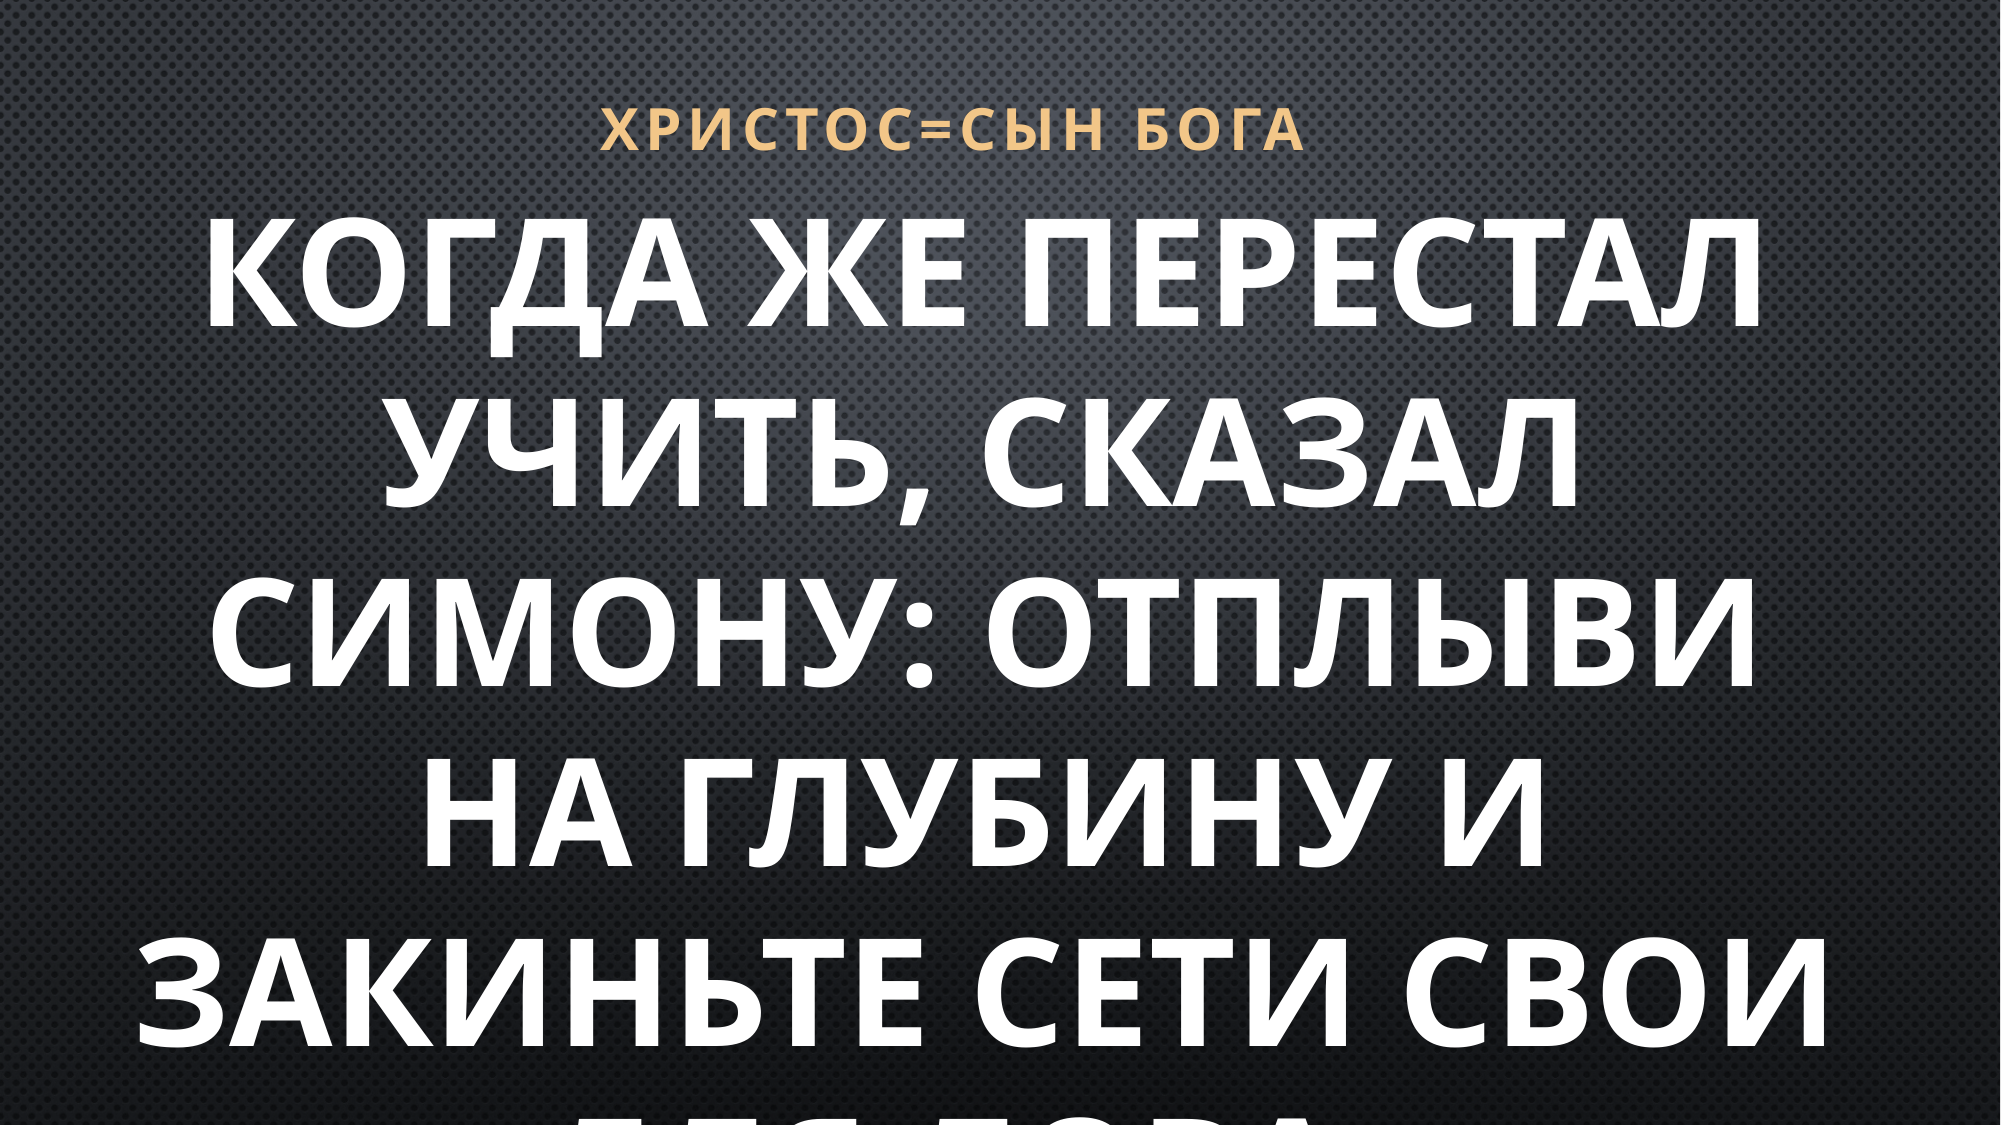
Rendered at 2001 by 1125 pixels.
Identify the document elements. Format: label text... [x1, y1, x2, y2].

text_box ХРИСТОС=СЫН БОГА [327, 84, 1578, 170]
subtitle Когда же перестал учить, сказал Симону: отплыви на глубину и закиньте сети свои для лова. [79, 169, 1892, 1018]
